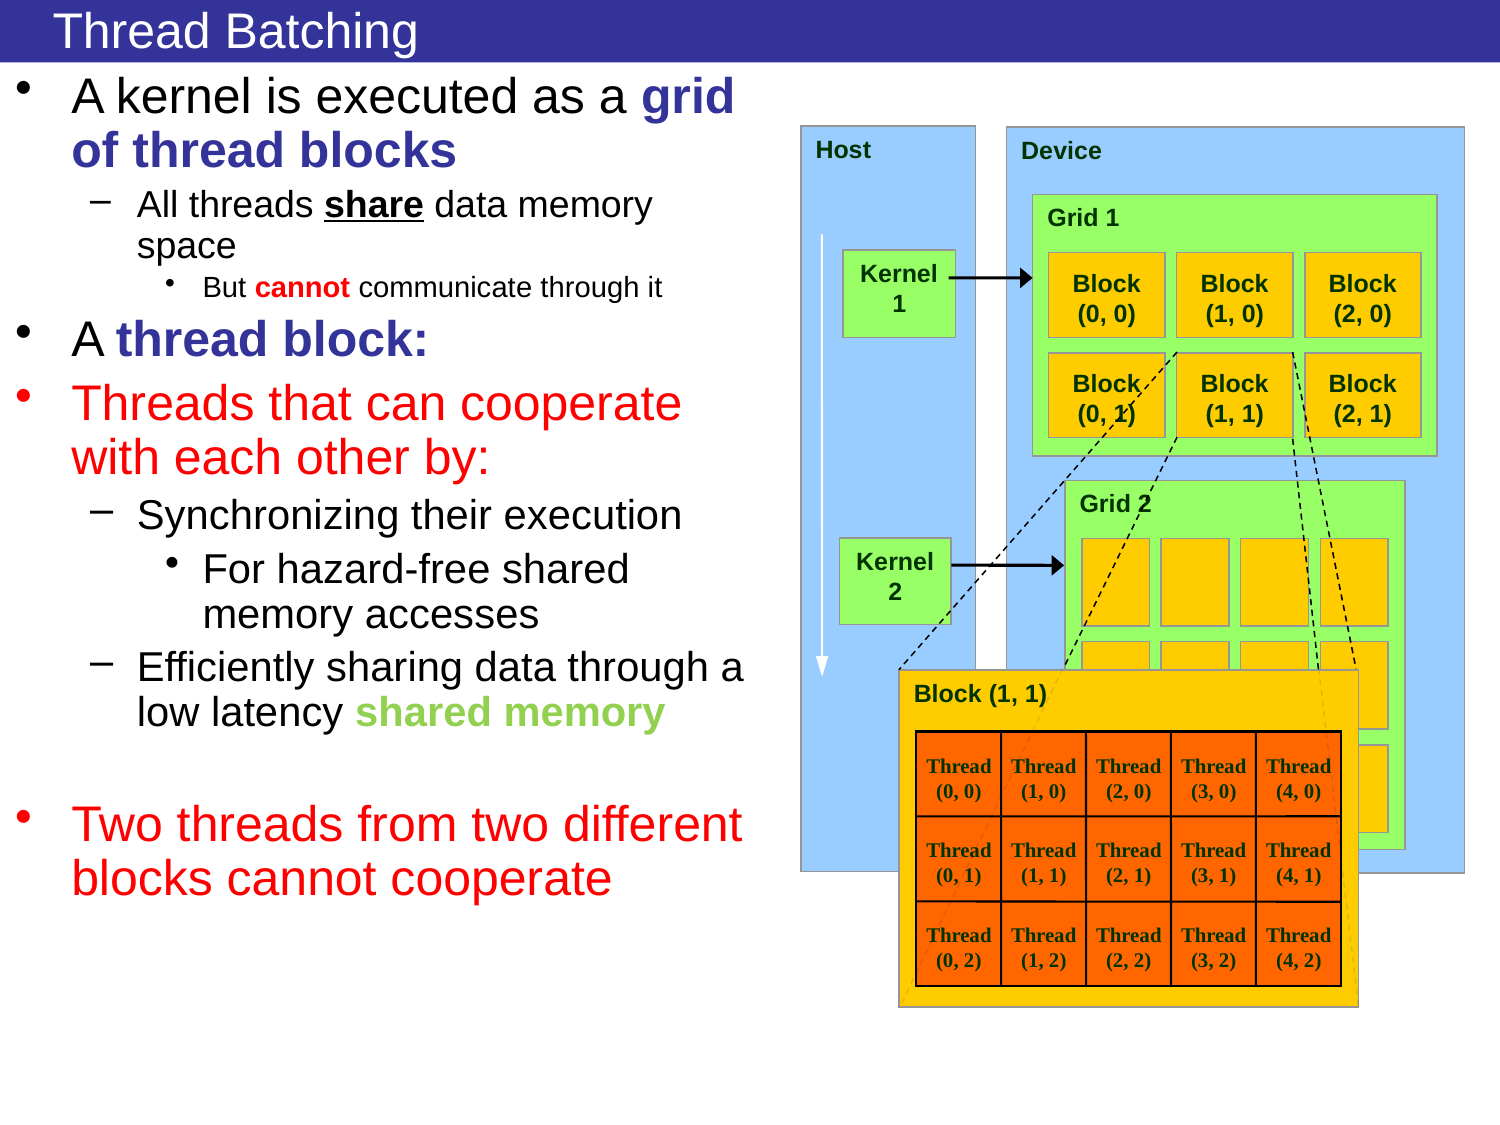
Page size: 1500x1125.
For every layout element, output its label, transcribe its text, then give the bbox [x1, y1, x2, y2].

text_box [799, 124, 1466, 1009]
title Thread Batching [37, 7, 1426, 51]
list A kernel is executed as a grid of thread blocks All threads share data memory space But cannot communicate through it A thread block: Threads that can cooperate with each other by: Synchronizing their execution For hazard-free shared memory accesses Efficiently sharing data through a low latency shared memory Two threads from two different blocks cannot cooperate [0, 62, 776, 1125]
